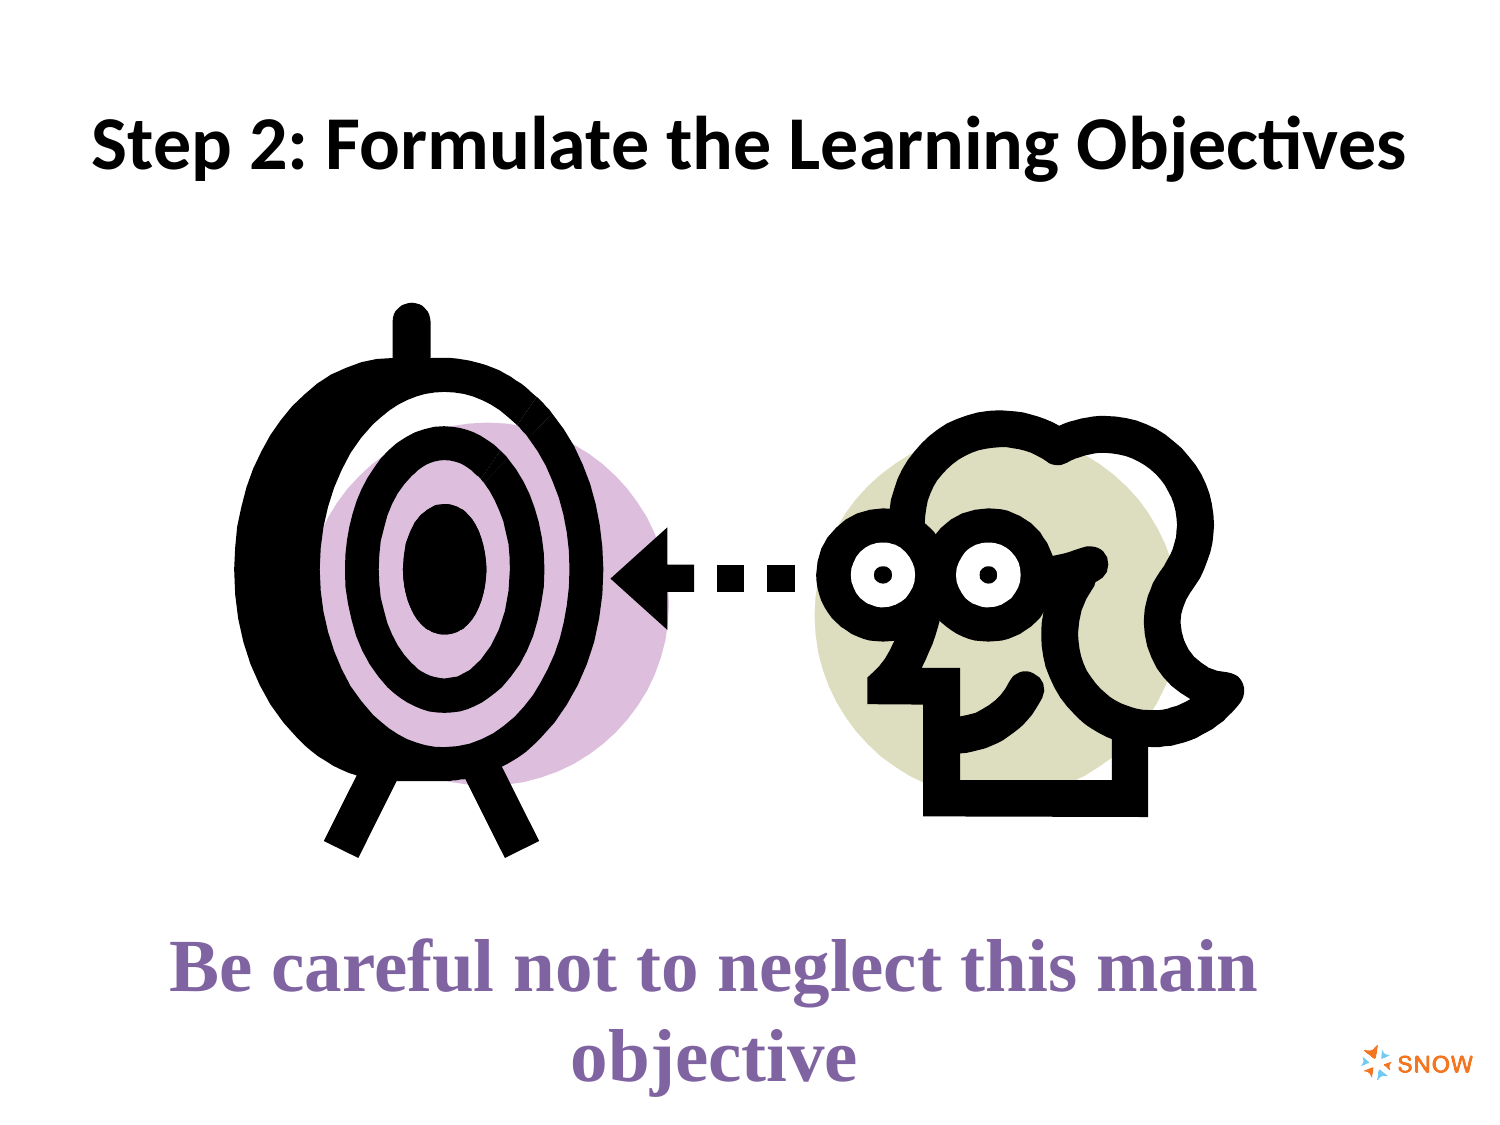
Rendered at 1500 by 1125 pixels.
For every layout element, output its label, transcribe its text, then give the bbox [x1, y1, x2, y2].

picture [1340, 1012, 1500, 1125]
title Step 2: Formulate the Learning Objectives [75, 45, 1425, 233]
text_box Be careful not to neglect this main objective [64, 908, 1365, 1104]
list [233, 302, 1246, 859]
